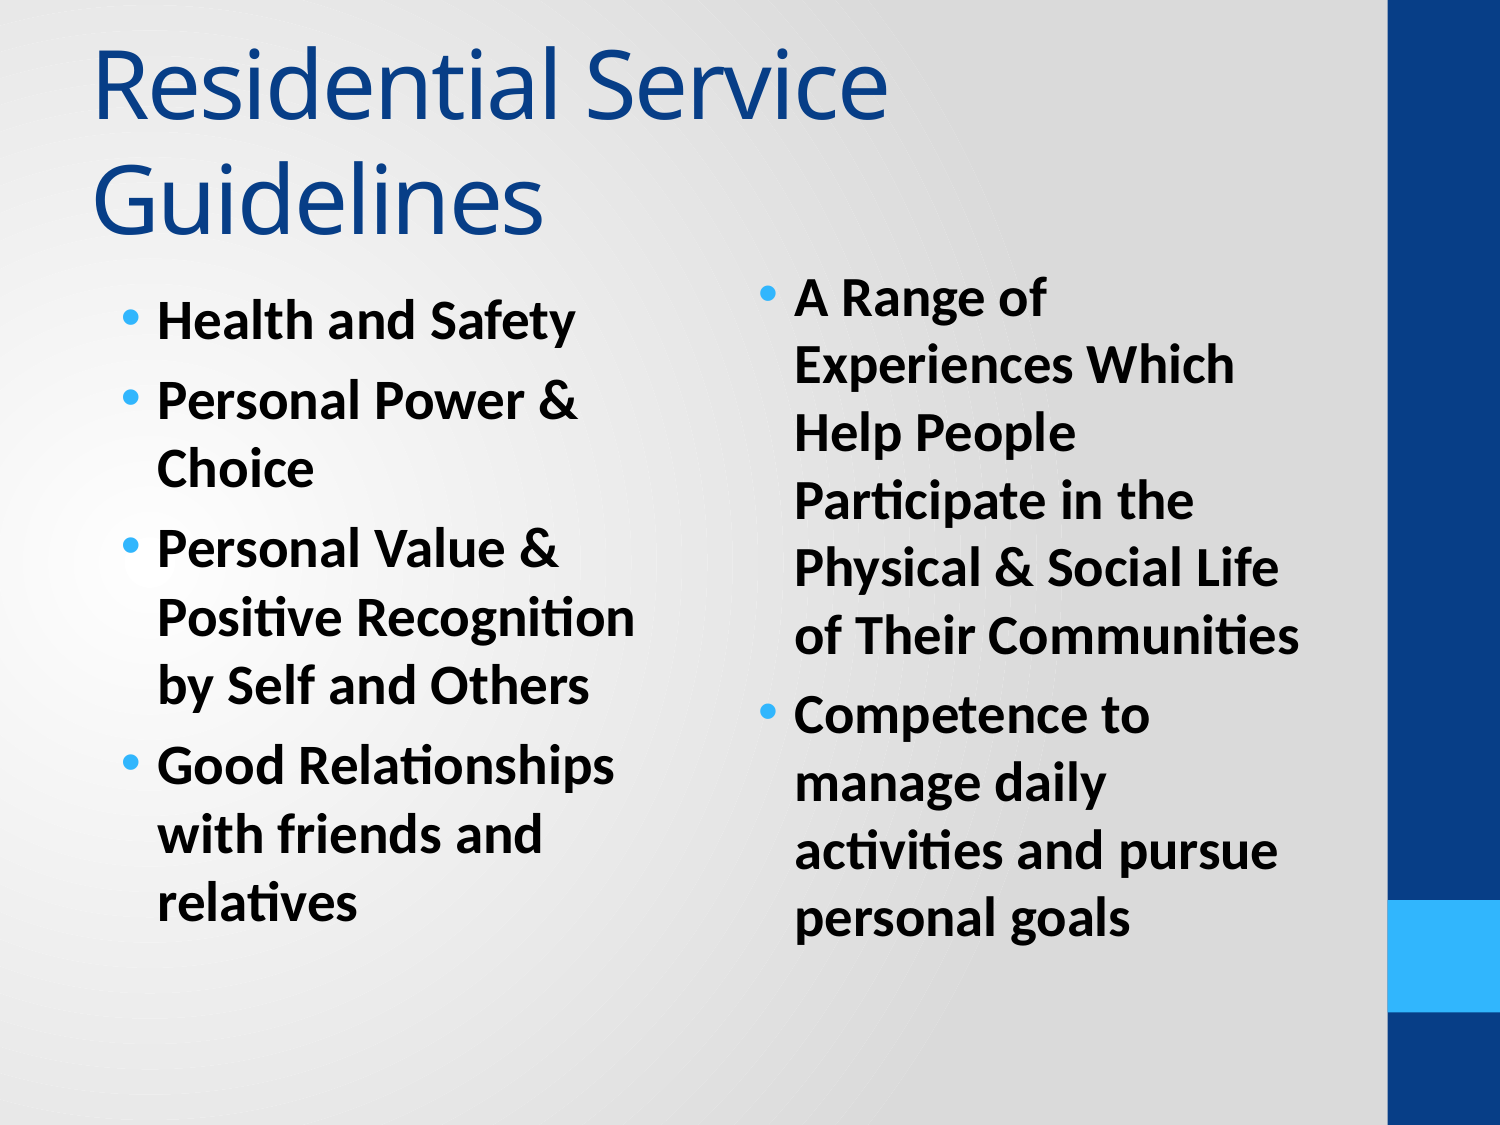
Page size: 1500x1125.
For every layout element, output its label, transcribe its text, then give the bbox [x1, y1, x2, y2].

title Residential Service Guidelines [75, 45, 1325, 233]
list Health and Safety Personal Power & Choice Personal Value & Positive Recognition by Self and Others Good Relationships with friends and relatives [87, 275, 688, 943]
list A Range of Experiences Which Help People Participate in the Physical & Social Life of Their Communities Competence to manage daily activities and pursue personal goals [725, 251, 1325, 1005]
